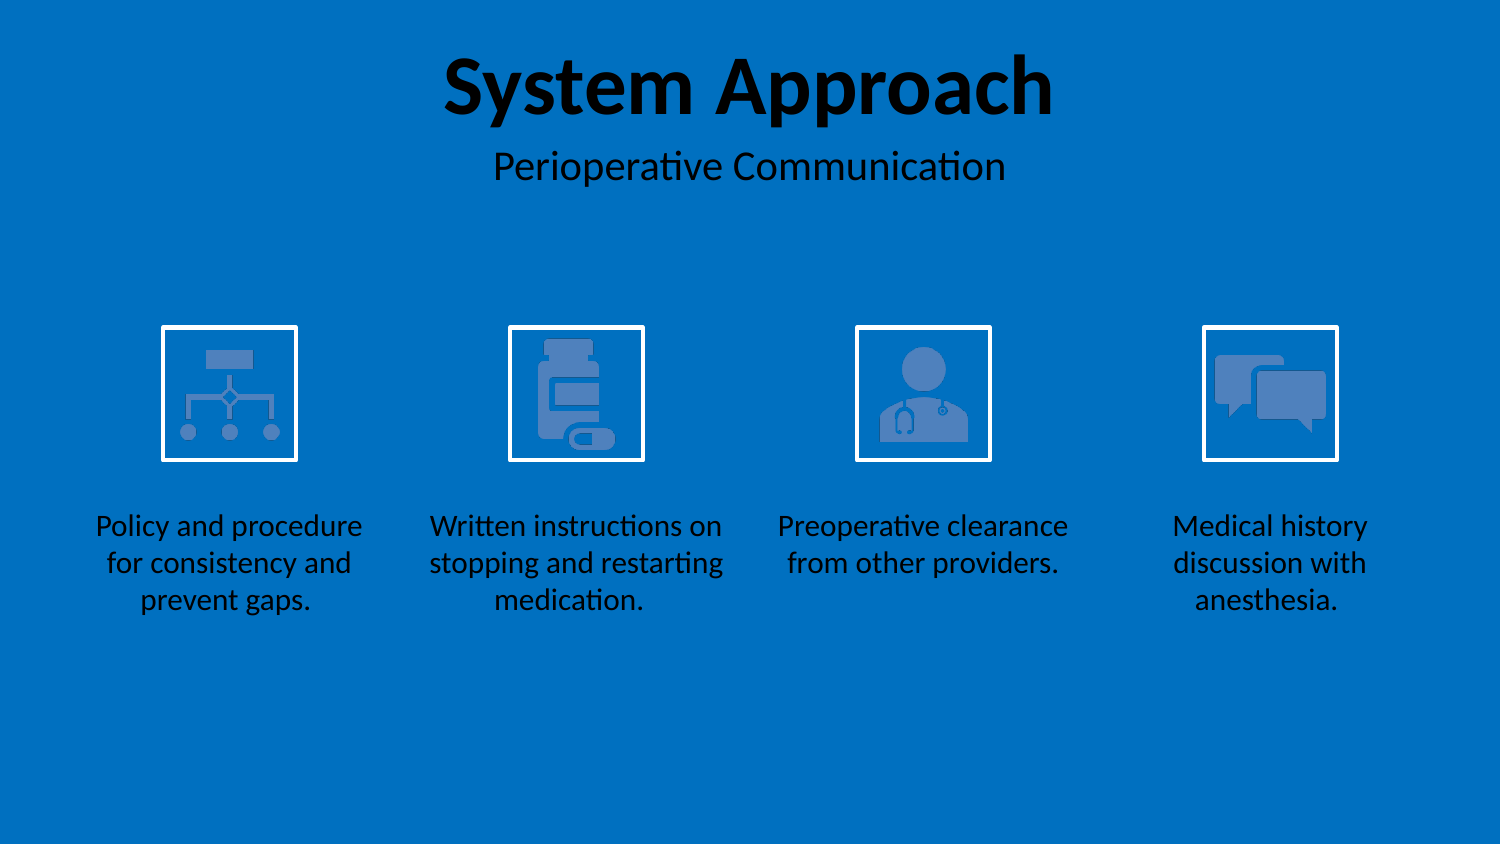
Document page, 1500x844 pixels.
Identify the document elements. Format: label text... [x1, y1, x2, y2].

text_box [74, 196, 1426, 754]
text_box System Approach Perioperative Communication [74, 33, 1425, 196]
